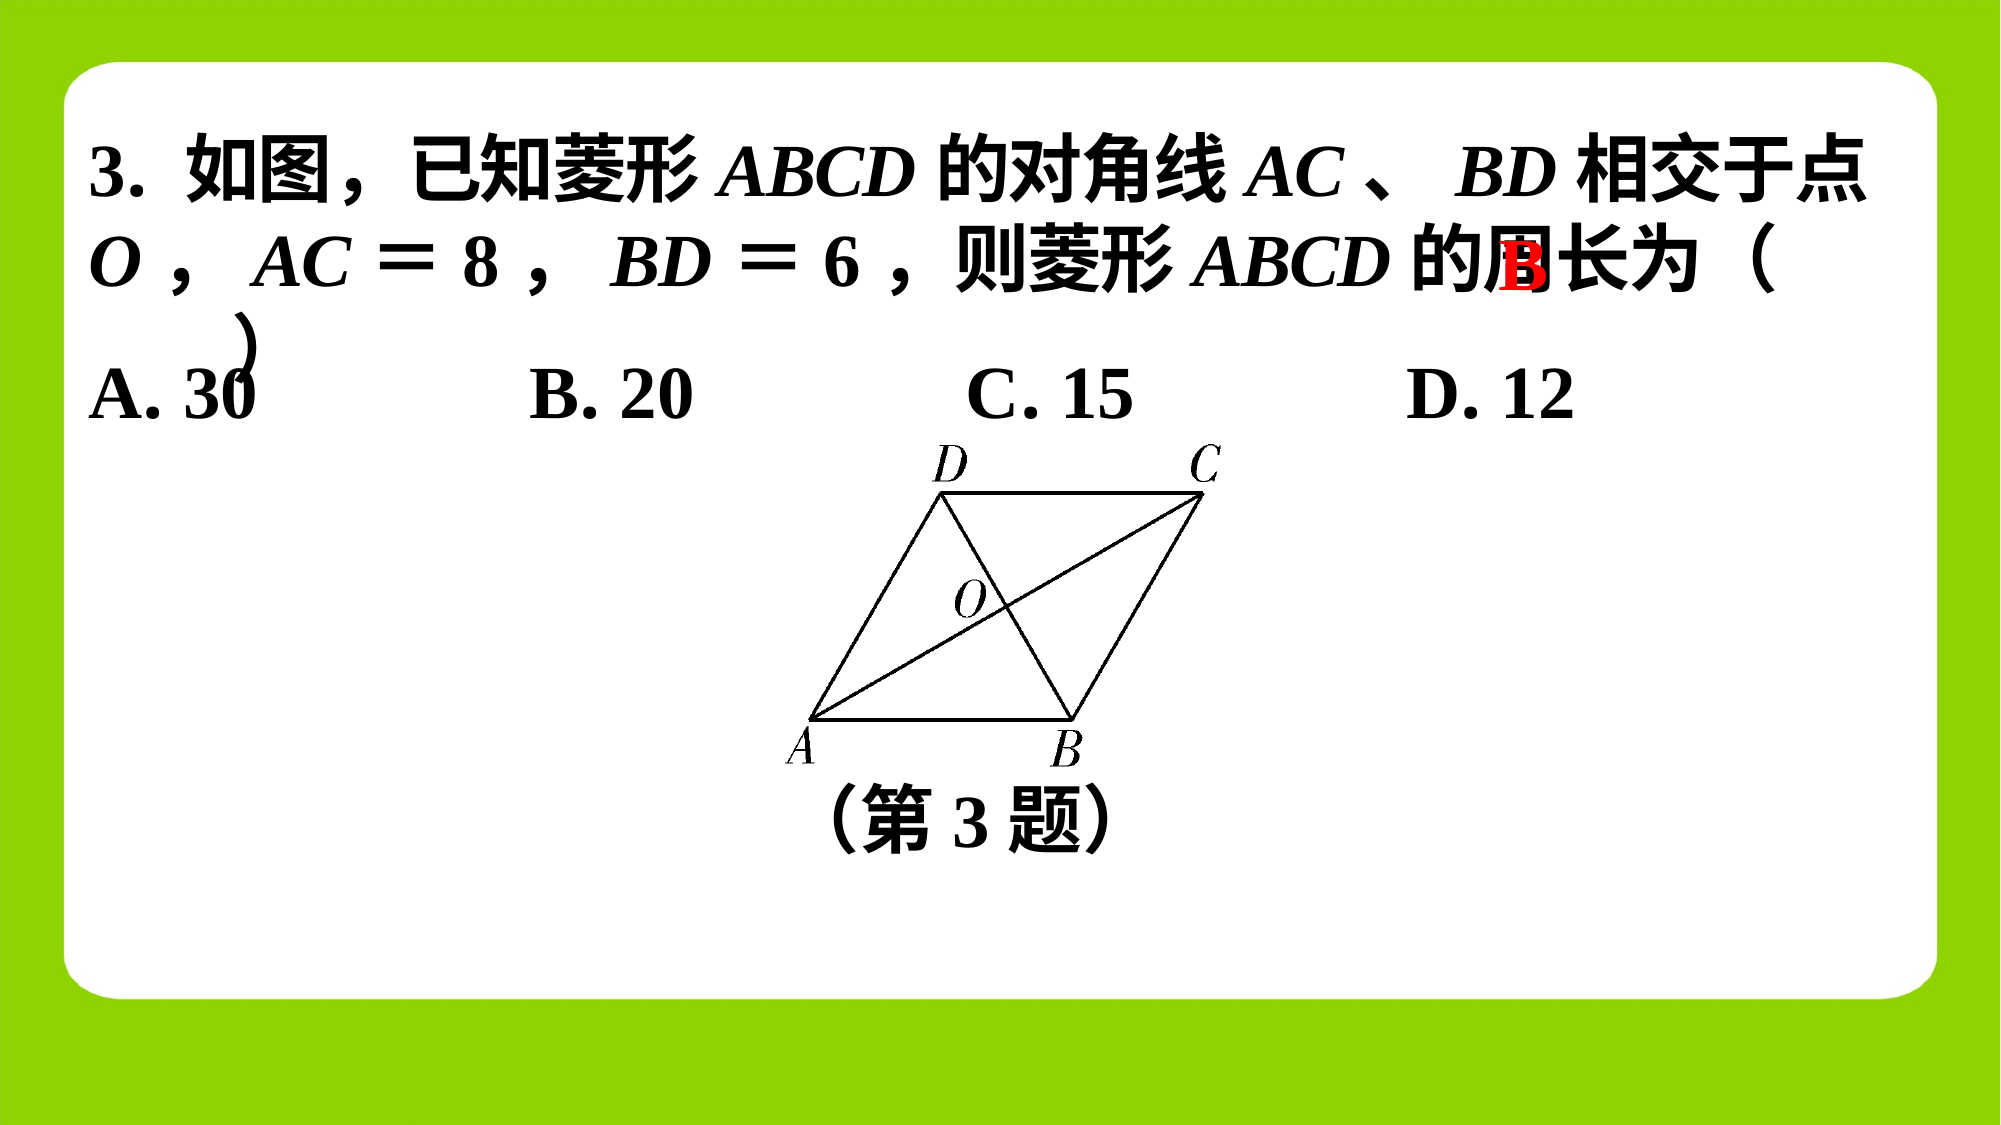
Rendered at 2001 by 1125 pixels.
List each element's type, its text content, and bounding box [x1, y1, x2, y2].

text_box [784, 444, 1278, 864]
table_header A. 30 [89, 338, 529, 440]
text_box 3. 如图，已知菱形ABCD的对角线AC、BD相交于点O，AC＝8，BD＝6，则菱形ABCD的周长为（ B ） [88, 121, 1933, 394]
text_box B [1484, 208, 1564, 314]
table_header B. 20 [529, 338, 966, 440]
table_header C. 15 [966, 338, 1406, 440]
picture [0, 0, 2001, 1125]
table_header D. 12 [1406, 338, 1694, 440]
